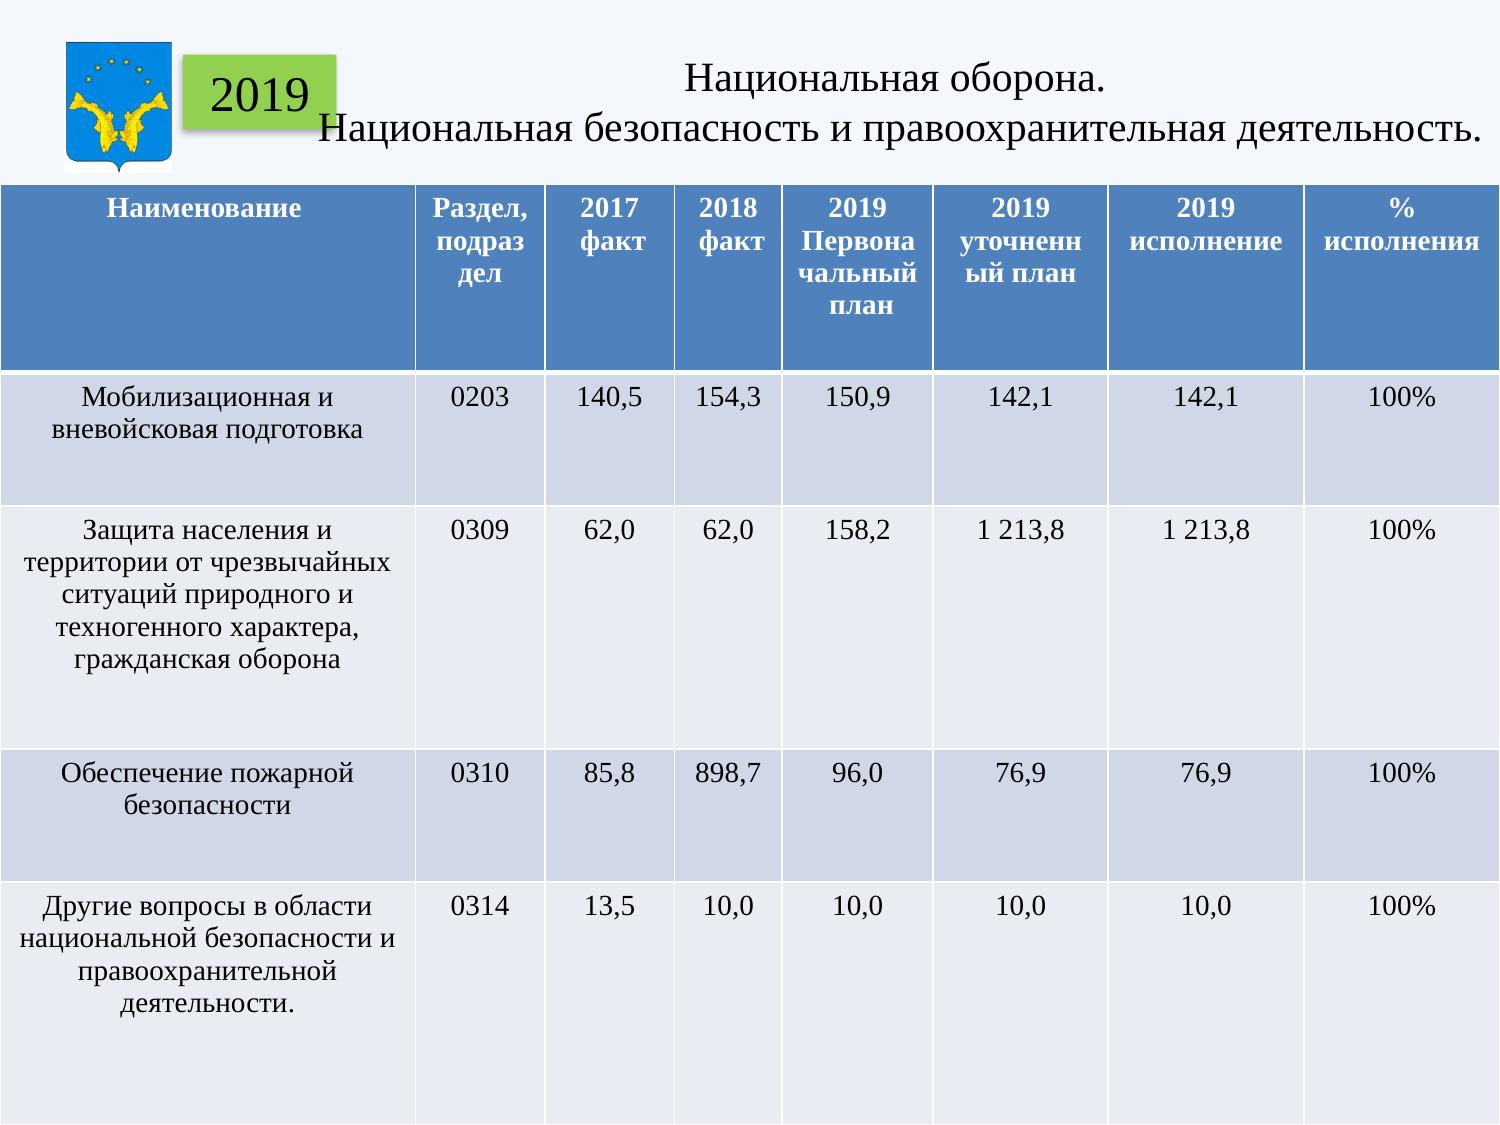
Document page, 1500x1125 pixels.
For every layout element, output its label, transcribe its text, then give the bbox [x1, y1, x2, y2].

table_cell 1 213,8 [1109, 507, 1303, 748]
table_cell 96,0 [783, 750, 932, 881]
table_cell 1 213,8 [934, 507, 1107, 748]
picture [64, 42, 172, 173]
table_cell 100% [1305, 507, 1499, 748]
table_cell 100% [1305, 375, 1499, 505]
table_cell 0310 [416, 750, 544, 881]
table_cell 100% [1305, 750, 1499, 881]
text_box 2019 [182, 54, 301, 130]
table_header Наименование [1, 185, 415, 370]
table_cell Защита населения и территории от чрезвычайных ситуаций природного и техногенного характера, гражданская оборона [1, 507, 415, 748]
table_cell 100% [1305, 883, 1499, 1124]
table_cell Обеспечение пожарной безопасности [1, 750, 415, 881]
table_cell 62,0 [546, 507, 674, 748]
table_cell 0203 [416, 375, 544, 505]
table_header 2019 уточненный план [934, 185, 1107, 370]
table_header Раздел, подраздел [416, 185, 544, 370]
table_cell 0314 [416, 883, 544, 1124]
table_cell 150,9 [783, 375, 932, 505]
table_cell 0309 [416, 507, 544, 748]
text_box Национальная оборона. Национальная безопасность и правоохранительная деятельность. [301, 42, 1500, 158]
table_cell Другие вопросы в области национальной безопасности и правоохранительной деятельности. [1, 883, 415, 1124]
table_cell 76,9 [1109, 750, 1303, 881]
table_cell 76,9 [934, 750, 1107, 881]
table_cell 142,1 [934, 375, 1107, 505]
table_cell 13,5 [546, 883, 674, 1124]
table_cell 10,0 [675, 883, 781, 1124]
table_header 2018 факт [675, 185, 781, 370]
table_header 2019 исполнение [1109, 185, 1303, 370]
table_cell 898,7 [675, 750, 781, 881]
table_header 2017 факт [546, 185, 674, 370]
table_cell 158,2 [783, 507, 932, 748]
table_cell 10,0 [1109, 883, 1303, 1124]
table_cell 85,8 [546, 750, 674, 881]
table_cell 10,0 [934, 883, 1107, 1124]
table_cell Мобилизационная и вневойсковая подготовка [1, 375, 415, 505]
table_header % исполнения [1305, 185, 1499, 370]
table_cell 140,5 [546, 375, 674, 505]
table_cell 142,1 [1109, 375, 1303, 505]
table_header 2019 Первоначальный план [783, 185, 932, 370]
table_cell 154,3 [675, 375, 781, 505]
table_cell 10,0 [783, 883, 932, 1124]
table_cell 62,0 [675, 507, 781, 748]
